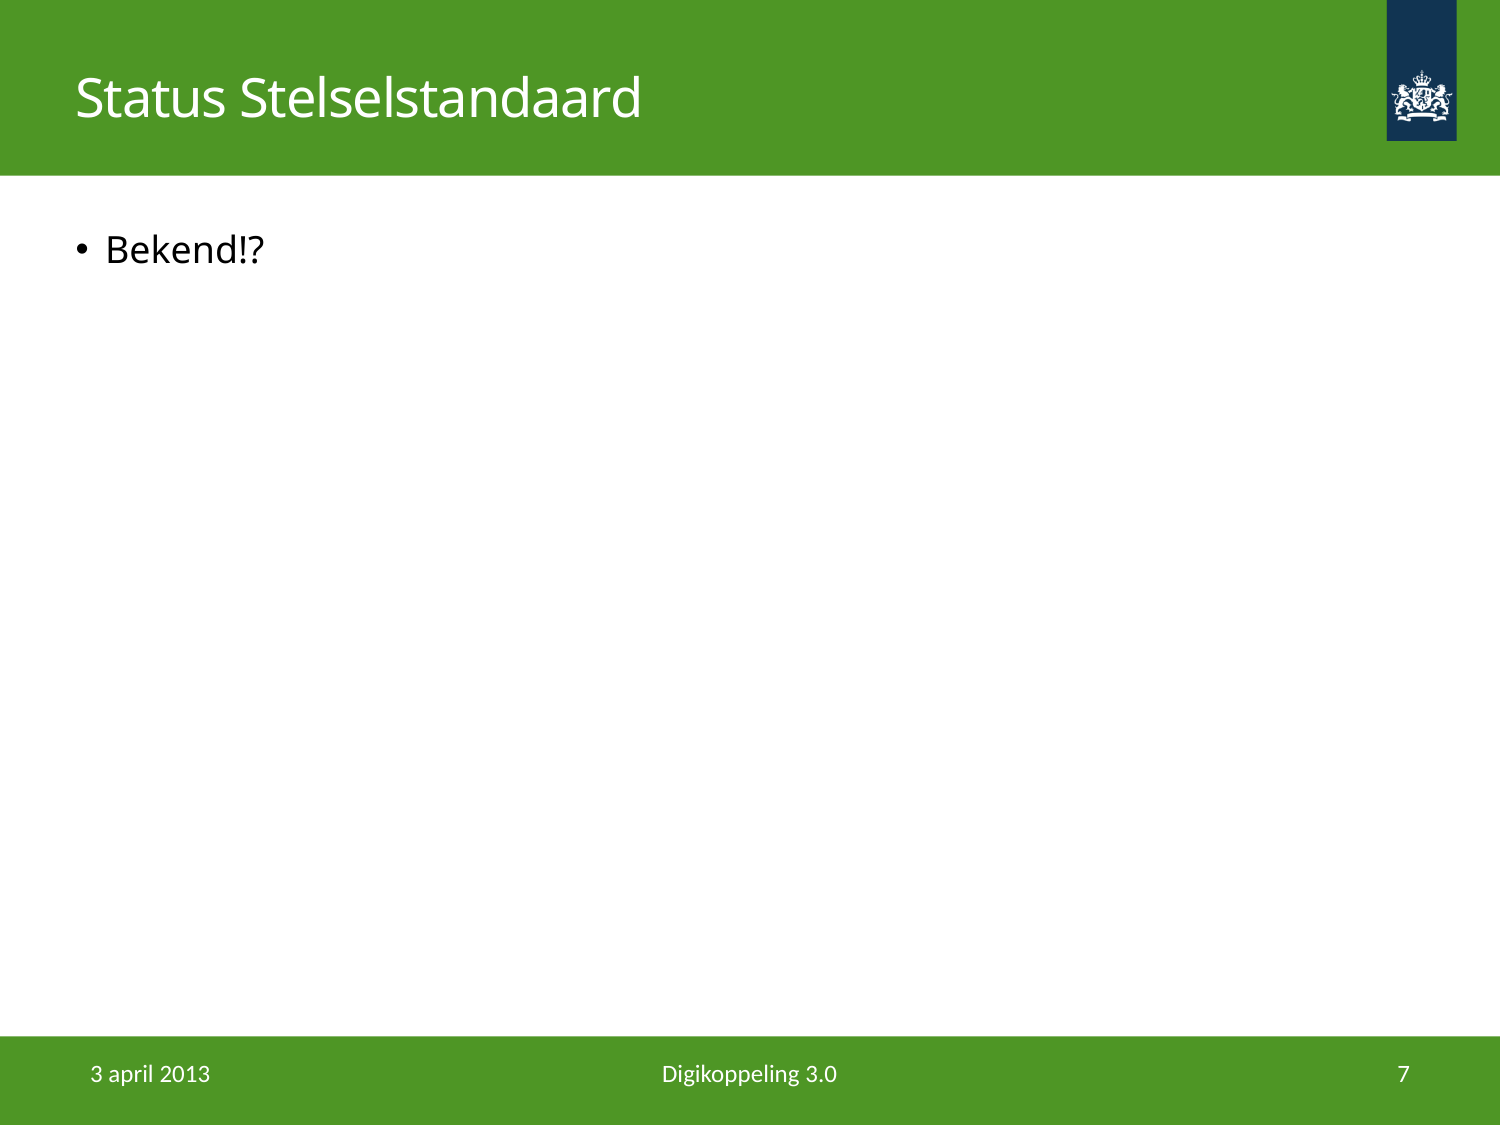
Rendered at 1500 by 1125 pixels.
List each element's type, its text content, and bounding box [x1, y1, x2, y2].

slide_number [75, 1042, 425, 1103]
slide_number 7 [1074, 1042, 1425, 1103]
picture [671, 0, 1500, 141]
footer Digikoppeling 3.0 [512, 1042, 988, 1103]
list Bekend!? [60, 218, 1350, 997]
title Status Stelselstandaard [60, 49, 1348, 143]
